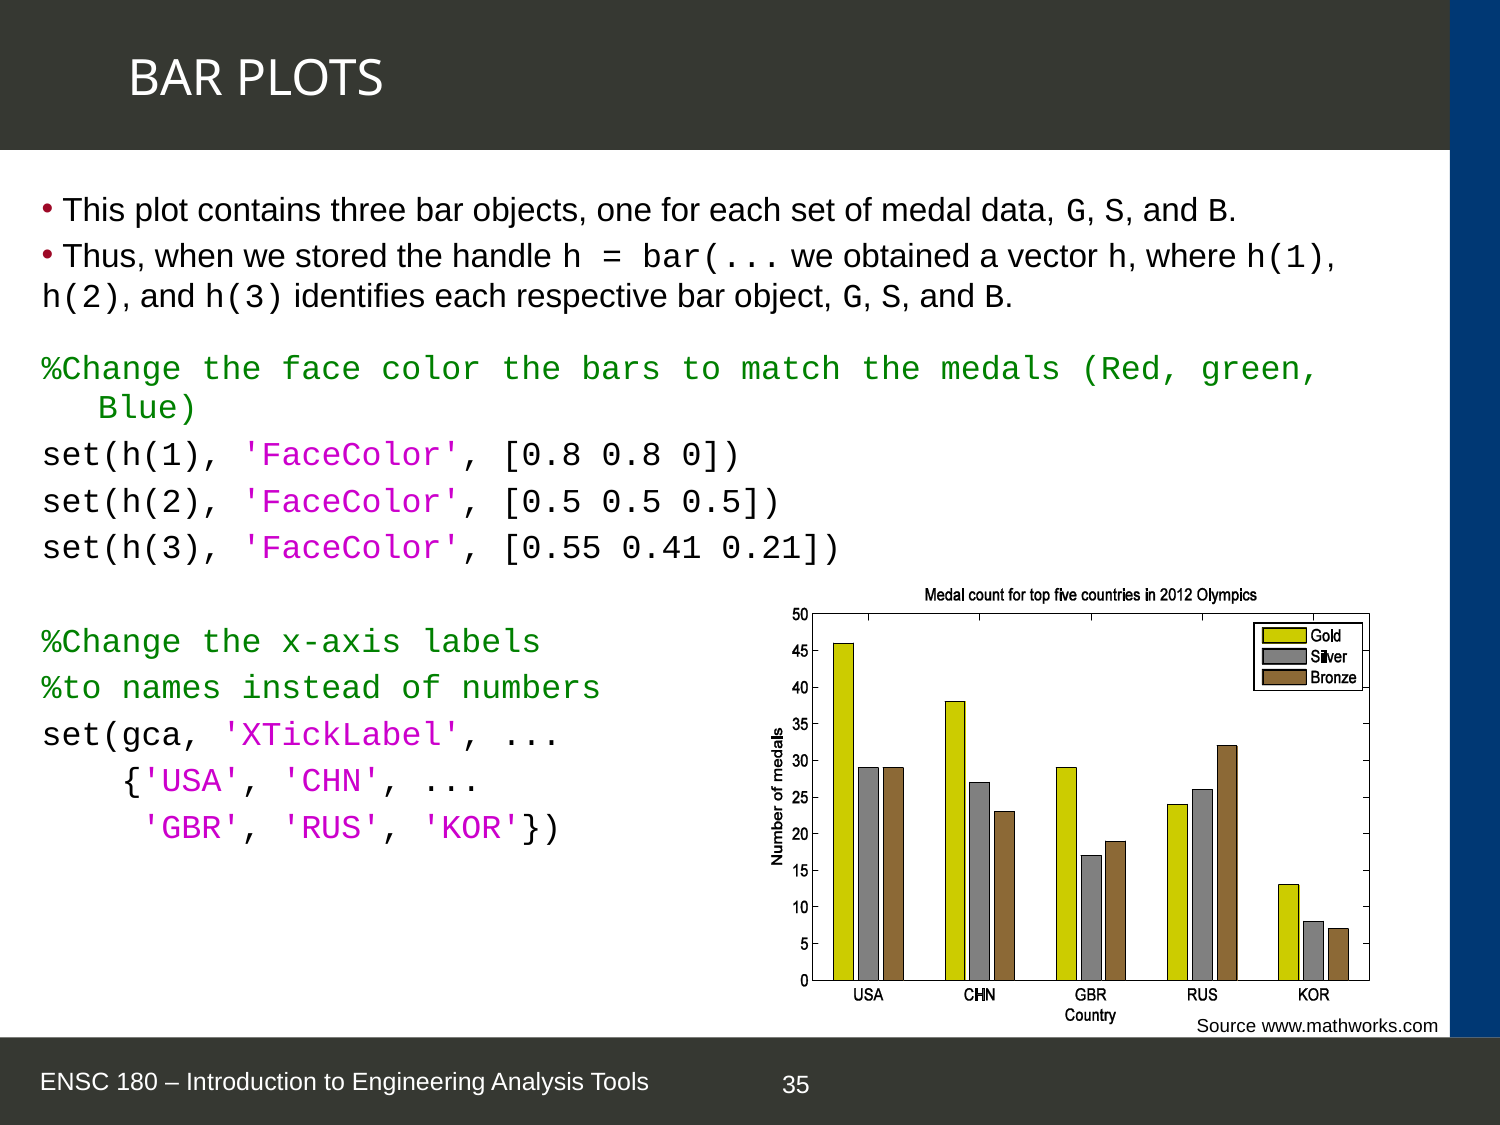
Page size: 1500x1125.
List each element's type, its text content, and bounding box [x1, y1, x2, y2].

list This plot contains three bar objects, one for each set of medal data, G, S, and B. Thus, when we stored the handle h = bar(... we obtained a vector h, where h(1), h(2), and h(3) identifies each respective bar object, G, S, and B. %Change the face color the bars to match the medals (Red, green, Blue) set(h(1), 'FaceColor', [0.8 0.8 0]) set(h(2), 'FaceColor', [0.5 0.5 0.5]) set(h(3), 'FaceColor', [0.55 0.41 0.21]) %Change the x-axis labels %to names instead of numbers set(gca, 'XTickLabel', ... {'USA', 'CHN', ... 'GBR', 'RUS', 'KOR'}) [26, 180, 1415, 972]
footer ENSC 180 – Introduction to Engineering Analysis Tools [24, 1057, 740, 1113]
title BAR PLOTS [112, 37, 1450, 138]
picture [719, 579, 1437, 1031]
text_box Source www.mathworks.com [1181, 1006, 1454, 1045]
